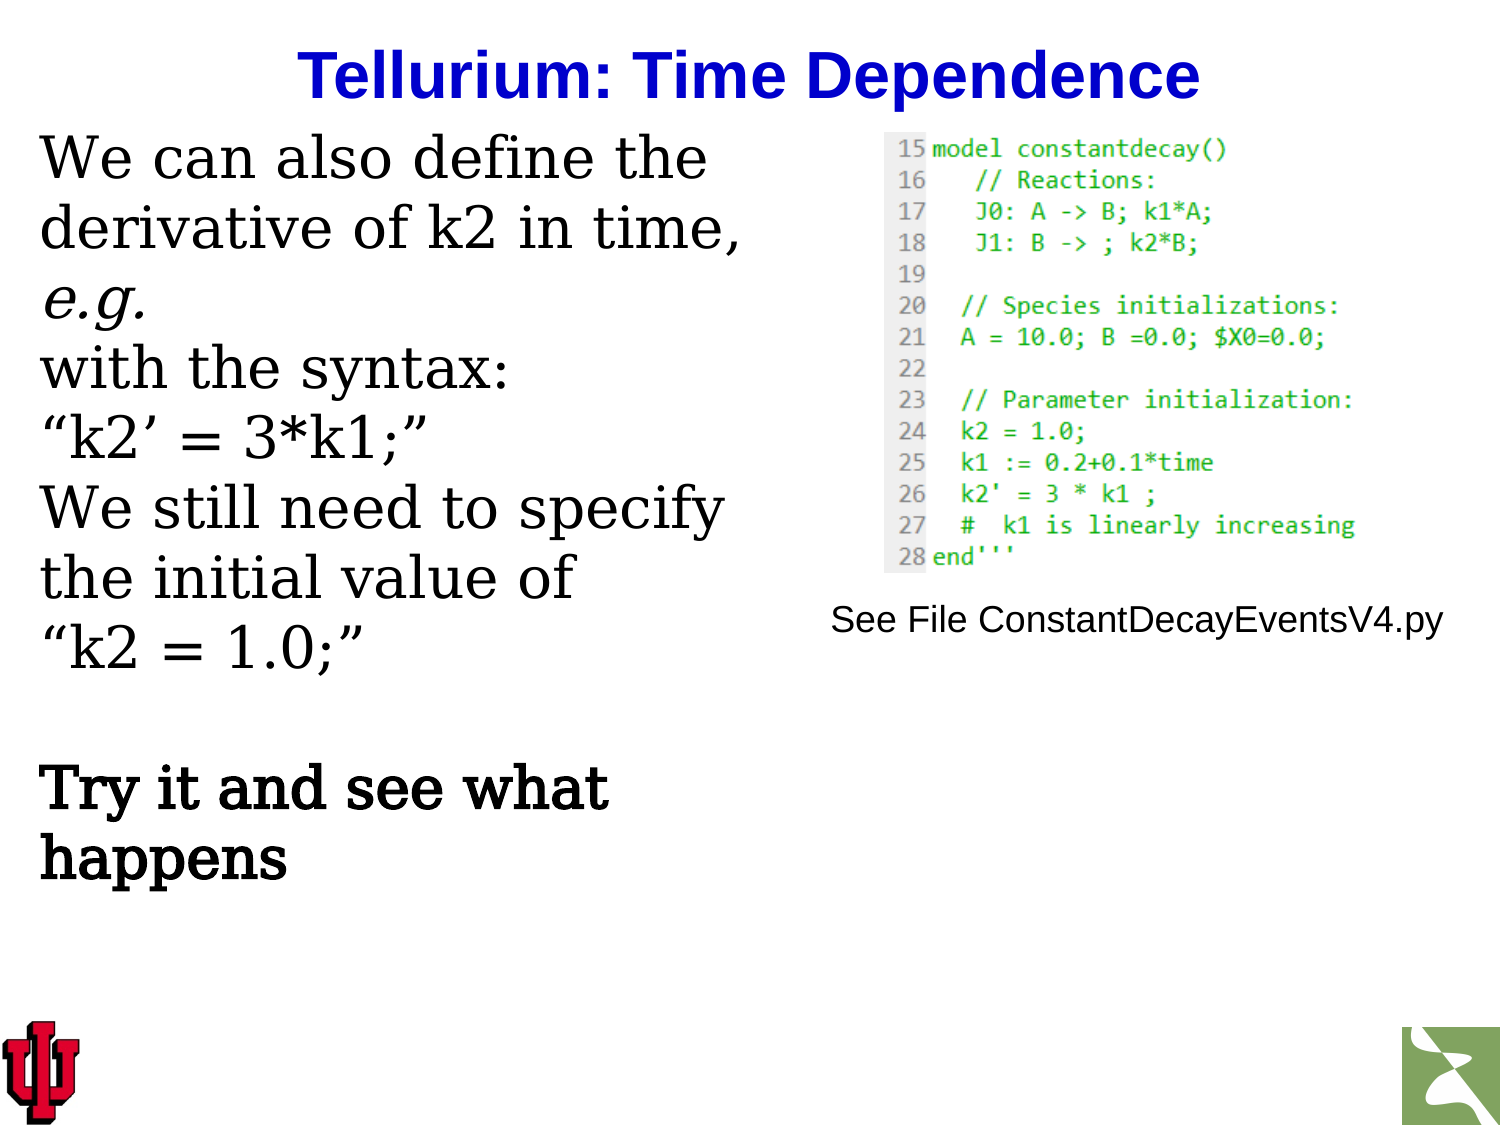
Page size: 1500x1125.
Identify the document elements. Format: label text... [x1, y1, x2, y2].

text_box [0, 112, 1500, 478]
picture [884, 132, 1432, 573]
title Tellurium: Time Dependence [0, 19, 1500, 112]
text_box See File ConstantDecayEventsV4.py [815, 587, 1475, 648]
text_box [0, 556, 1500, 663]
picture [1402, 1027, 1500, 1125]
picture [0, 1020, 80, 1125]
